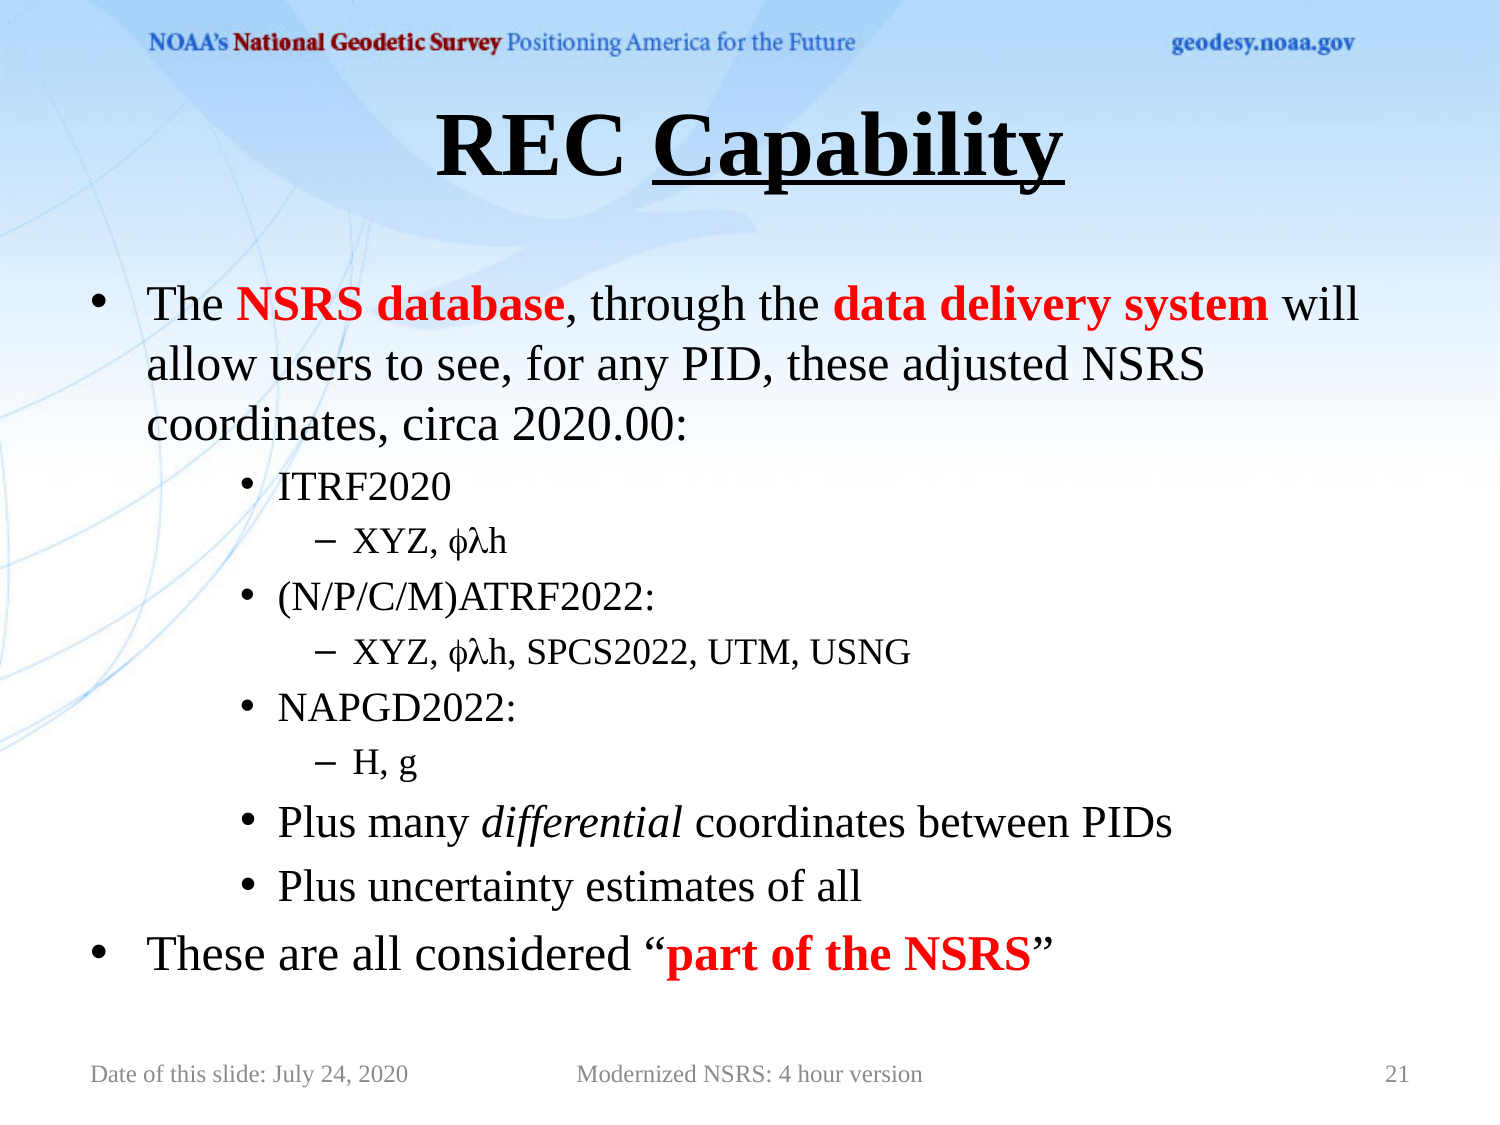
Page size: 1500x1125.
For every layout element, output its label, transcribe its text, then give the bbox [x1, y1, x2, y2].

title REC Capability [75, 45, 1425, 233]
picture [0, 0, 1500, 1125]
footer Modernized NSRS: 4 hour version [512, 1042, 988, 1103]
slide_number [75, 1042, 425, 1103]
slide_number 21 [1074, 1042, 1425, 1103]
list The NSRS database, through the data delivery system will allow users to see, for any PID, these adjusted NSRS coordinates, circa 2020.00: ITRF2020 XYZ, flh (N/P/C/M)ATRF2022: XYZ, flh, SPCS2022, UTM, USNG NAPGD2022: H, g Plus many differential coordinates between PIDs Plus uncertainty estimates of all These are all considered “part of the NSRS” [75, 262, 1425, 1005]
